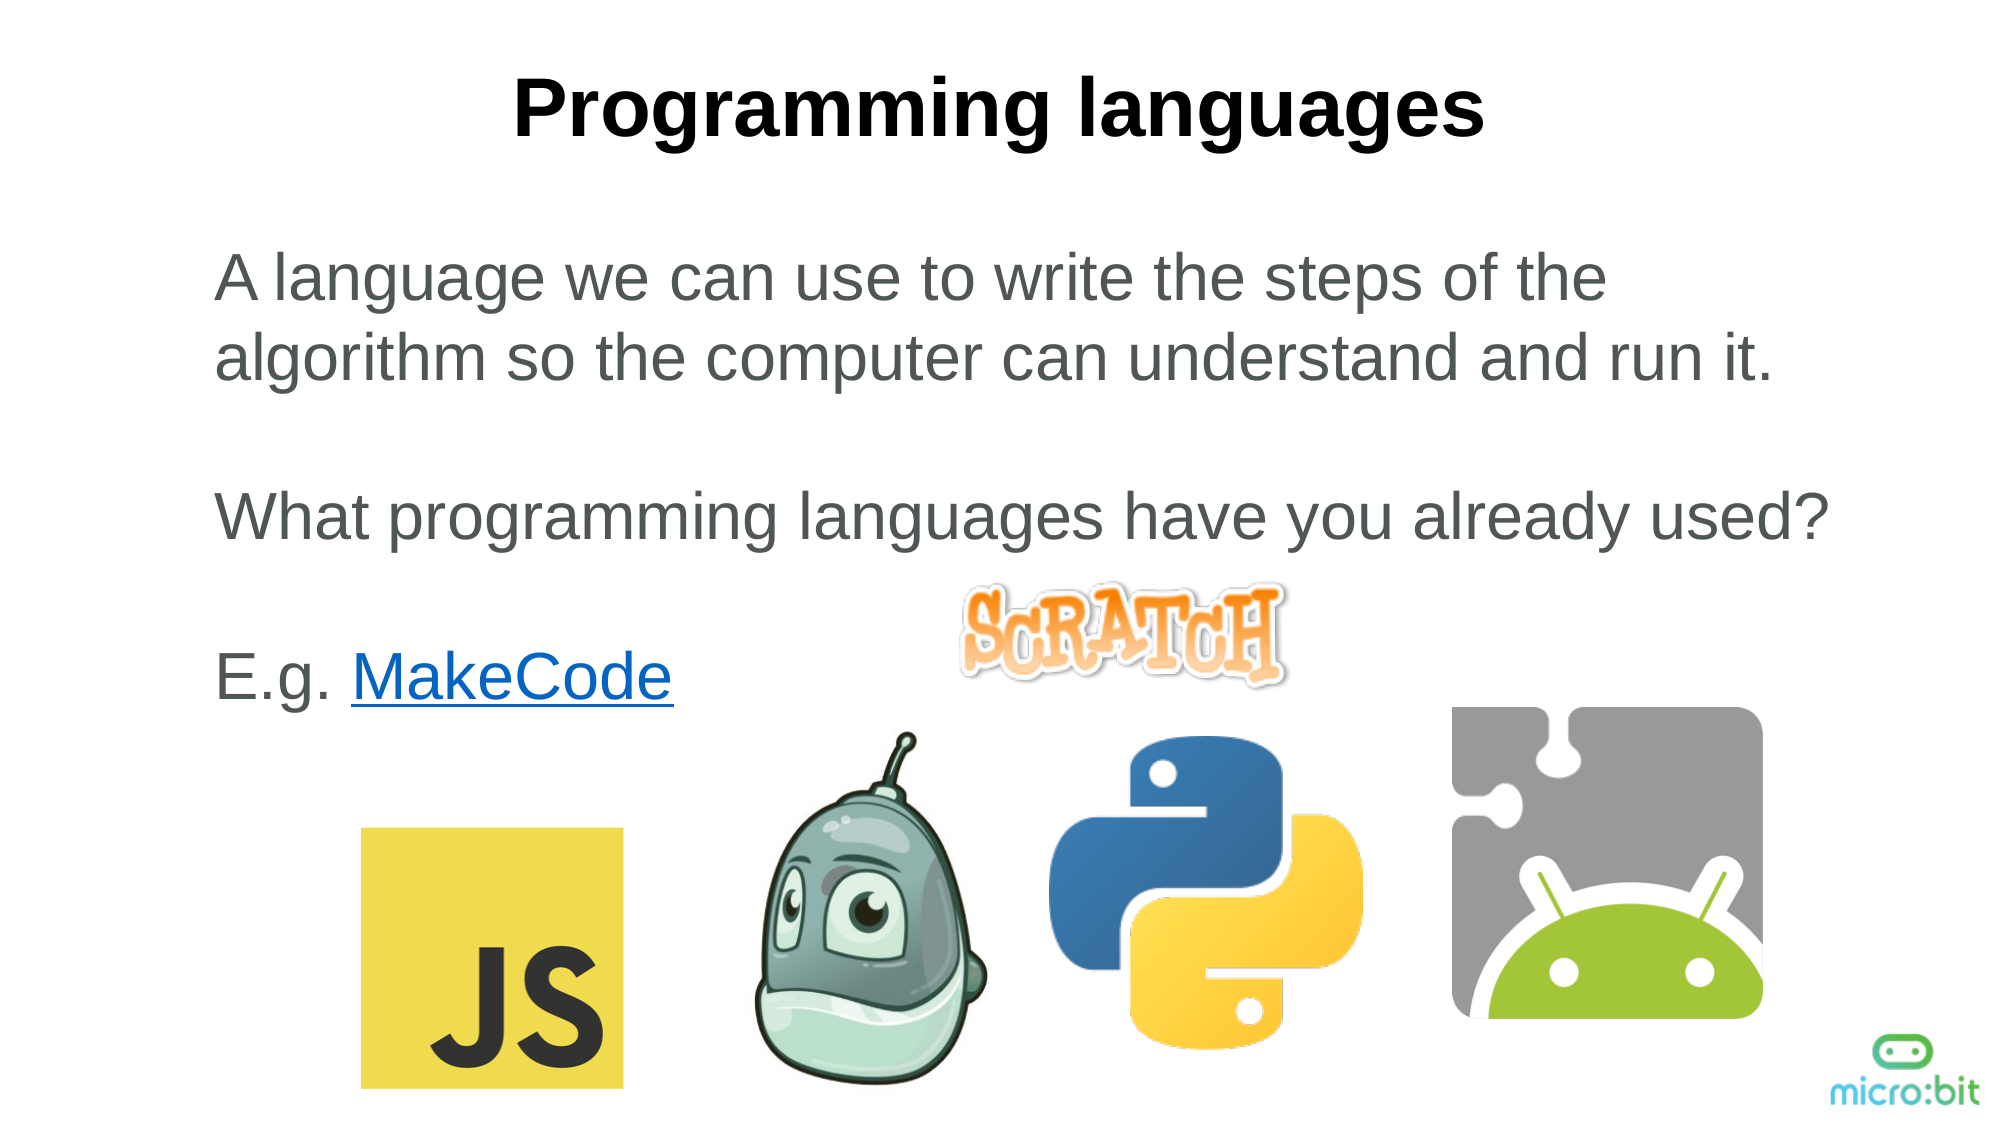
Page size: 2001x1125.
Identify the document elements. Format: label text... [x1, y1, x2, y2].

picture [950, 570, 1304, 709]
picture [361, 826, 624, 1090]
picture [1049, 736, 1363, 1050]
picture [706, 718, 1028, 1103]
text_box Programming languages A language we can use to write the steps of the algorithm so the computer can understand and run it. What programming languages have you already used? E.g. MakeCode [124, 40, 1876, 863]
picture [1830, 1029, 1980, 1106]
picture [1451, 707, 1763, 1019]
